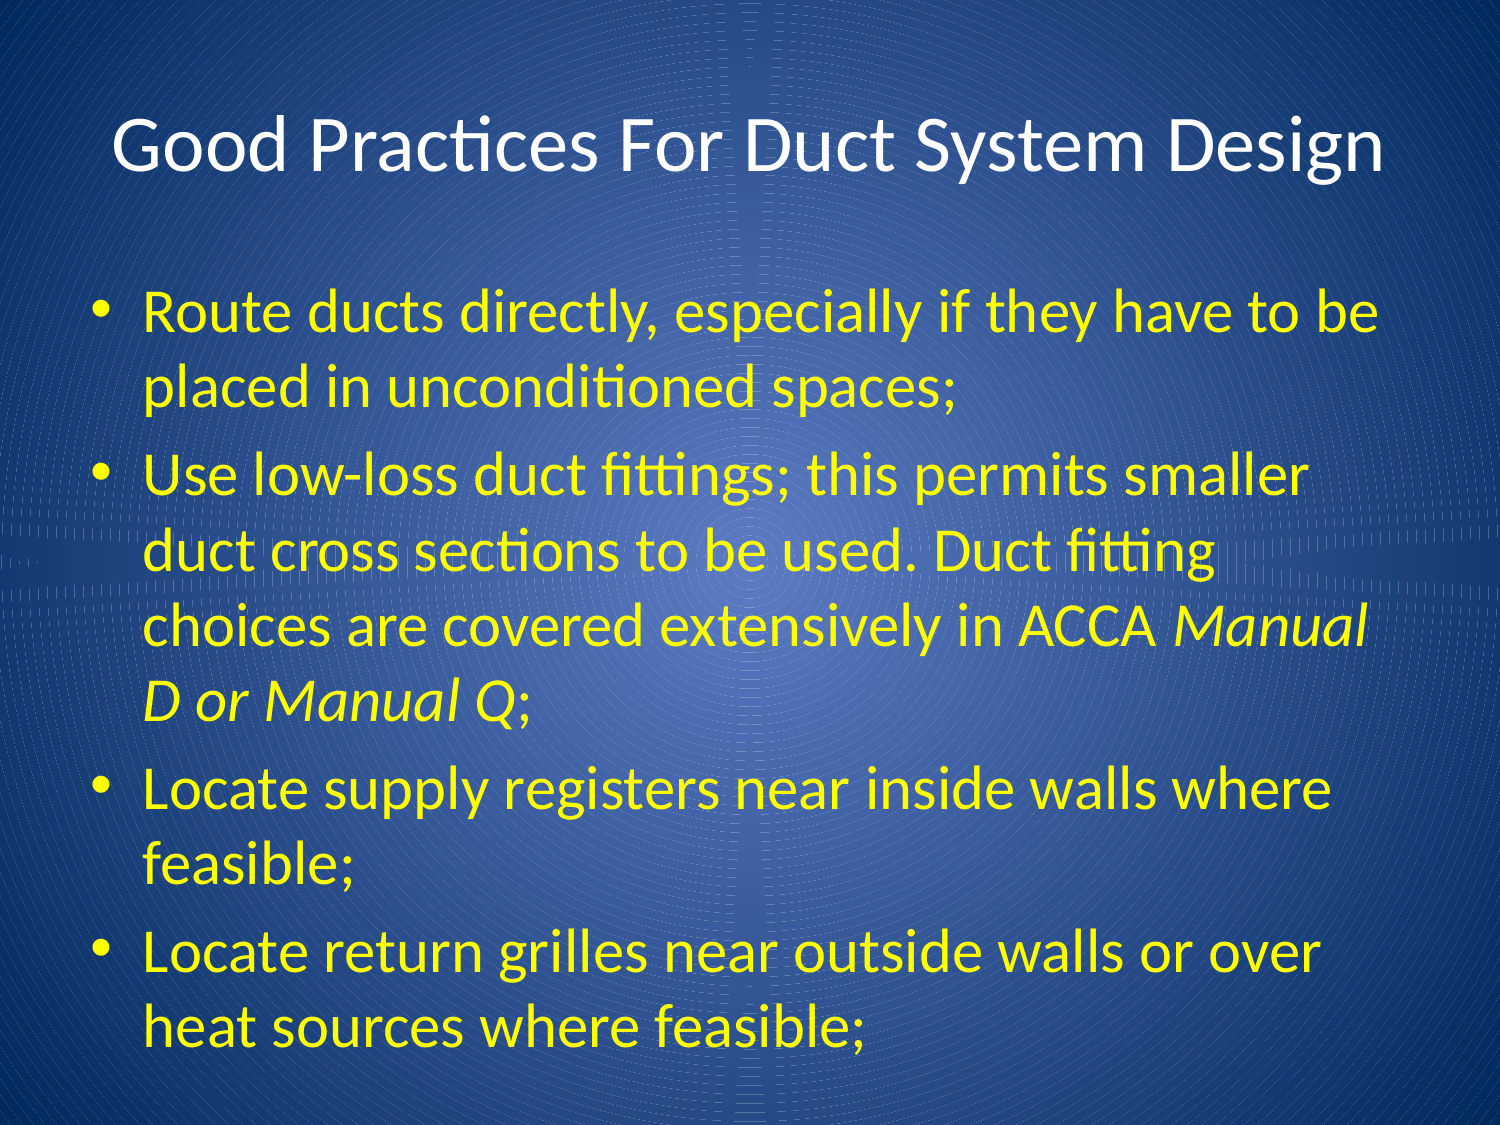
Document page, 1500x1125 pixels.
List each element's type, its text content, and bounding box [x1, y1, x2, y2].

title Good Practices For Duct System Design [75, 45, 1425, 233]
list Route ducts directly, especially if they have to be placed in unconditioned spaces; Use low-loss duct fittings; this permits smaller duct cross sections to be used. Duct fitting choices are covered extensively in ACCA Manual D or Manual Q; Locate supply registers near inside walls where feasible; Locate return grilles near outside walls or over heat sources where feasible; [75, 262, 1425, 1075]
